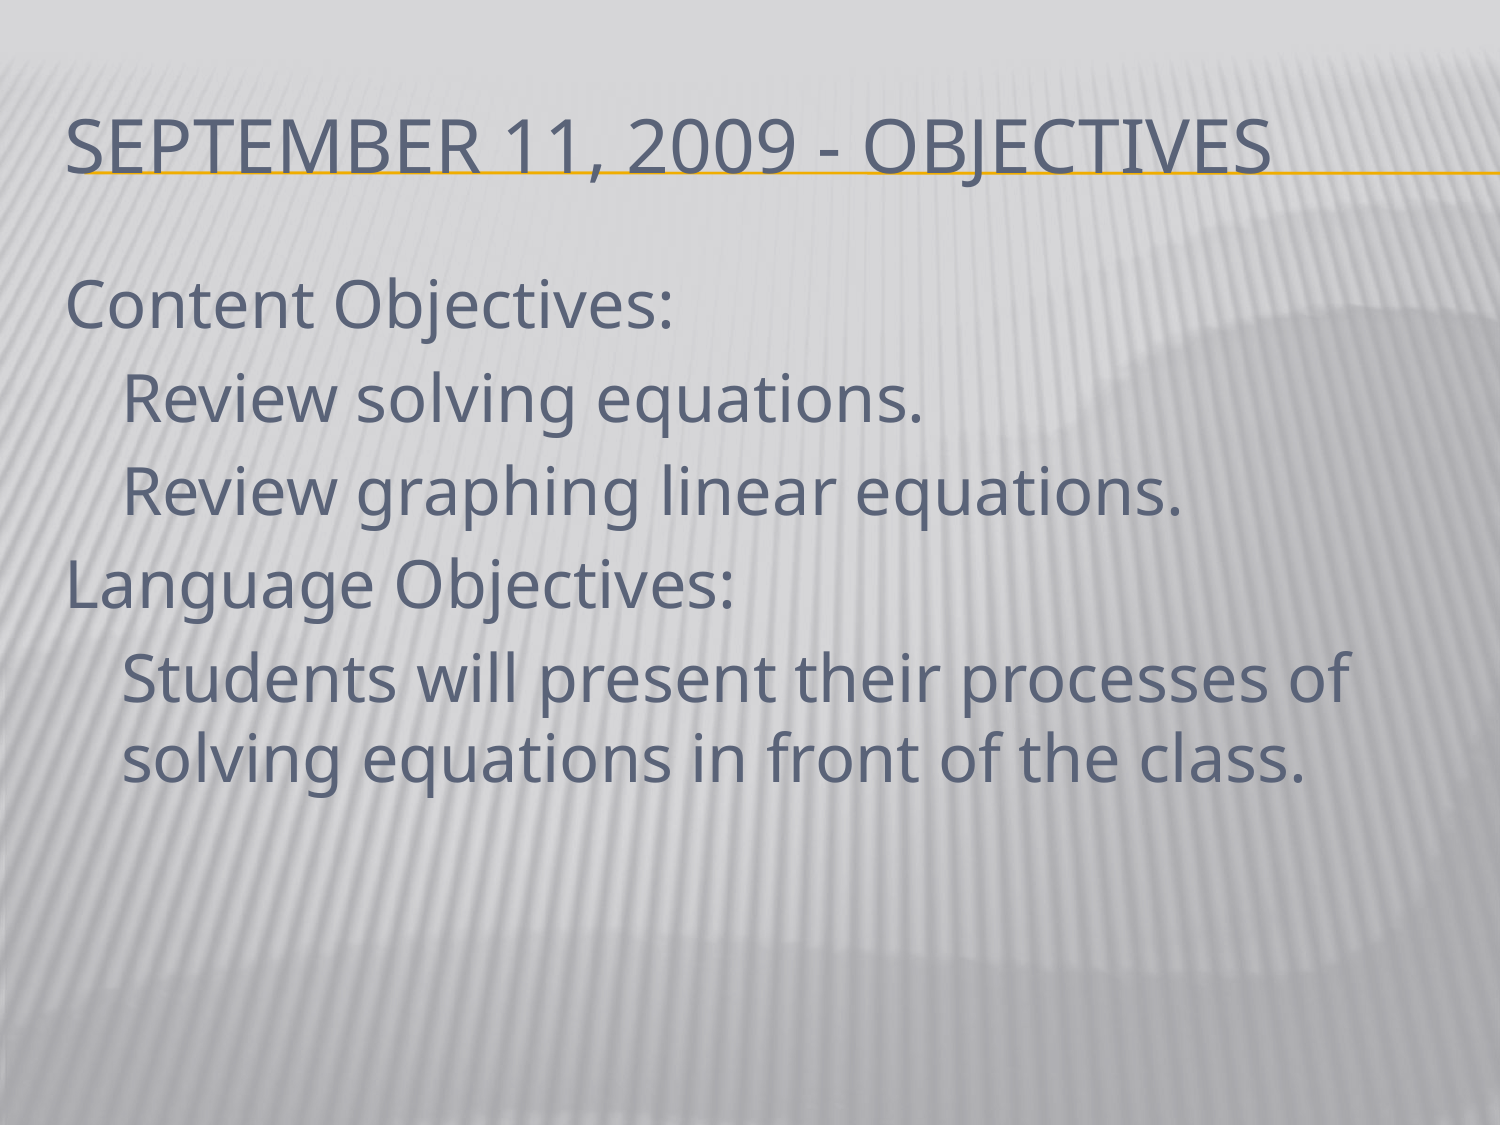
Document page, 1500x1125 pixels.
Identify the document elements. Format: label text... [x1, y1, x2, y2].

title September 11, 2009 - Objectives [50, 75, 1475, 213]
list Content Objectives: Review solving equations. Review graphing linear equations. Language Objectives: Students will present their processes of solving equations in front of the class. [50, 254, 1475, 998]
